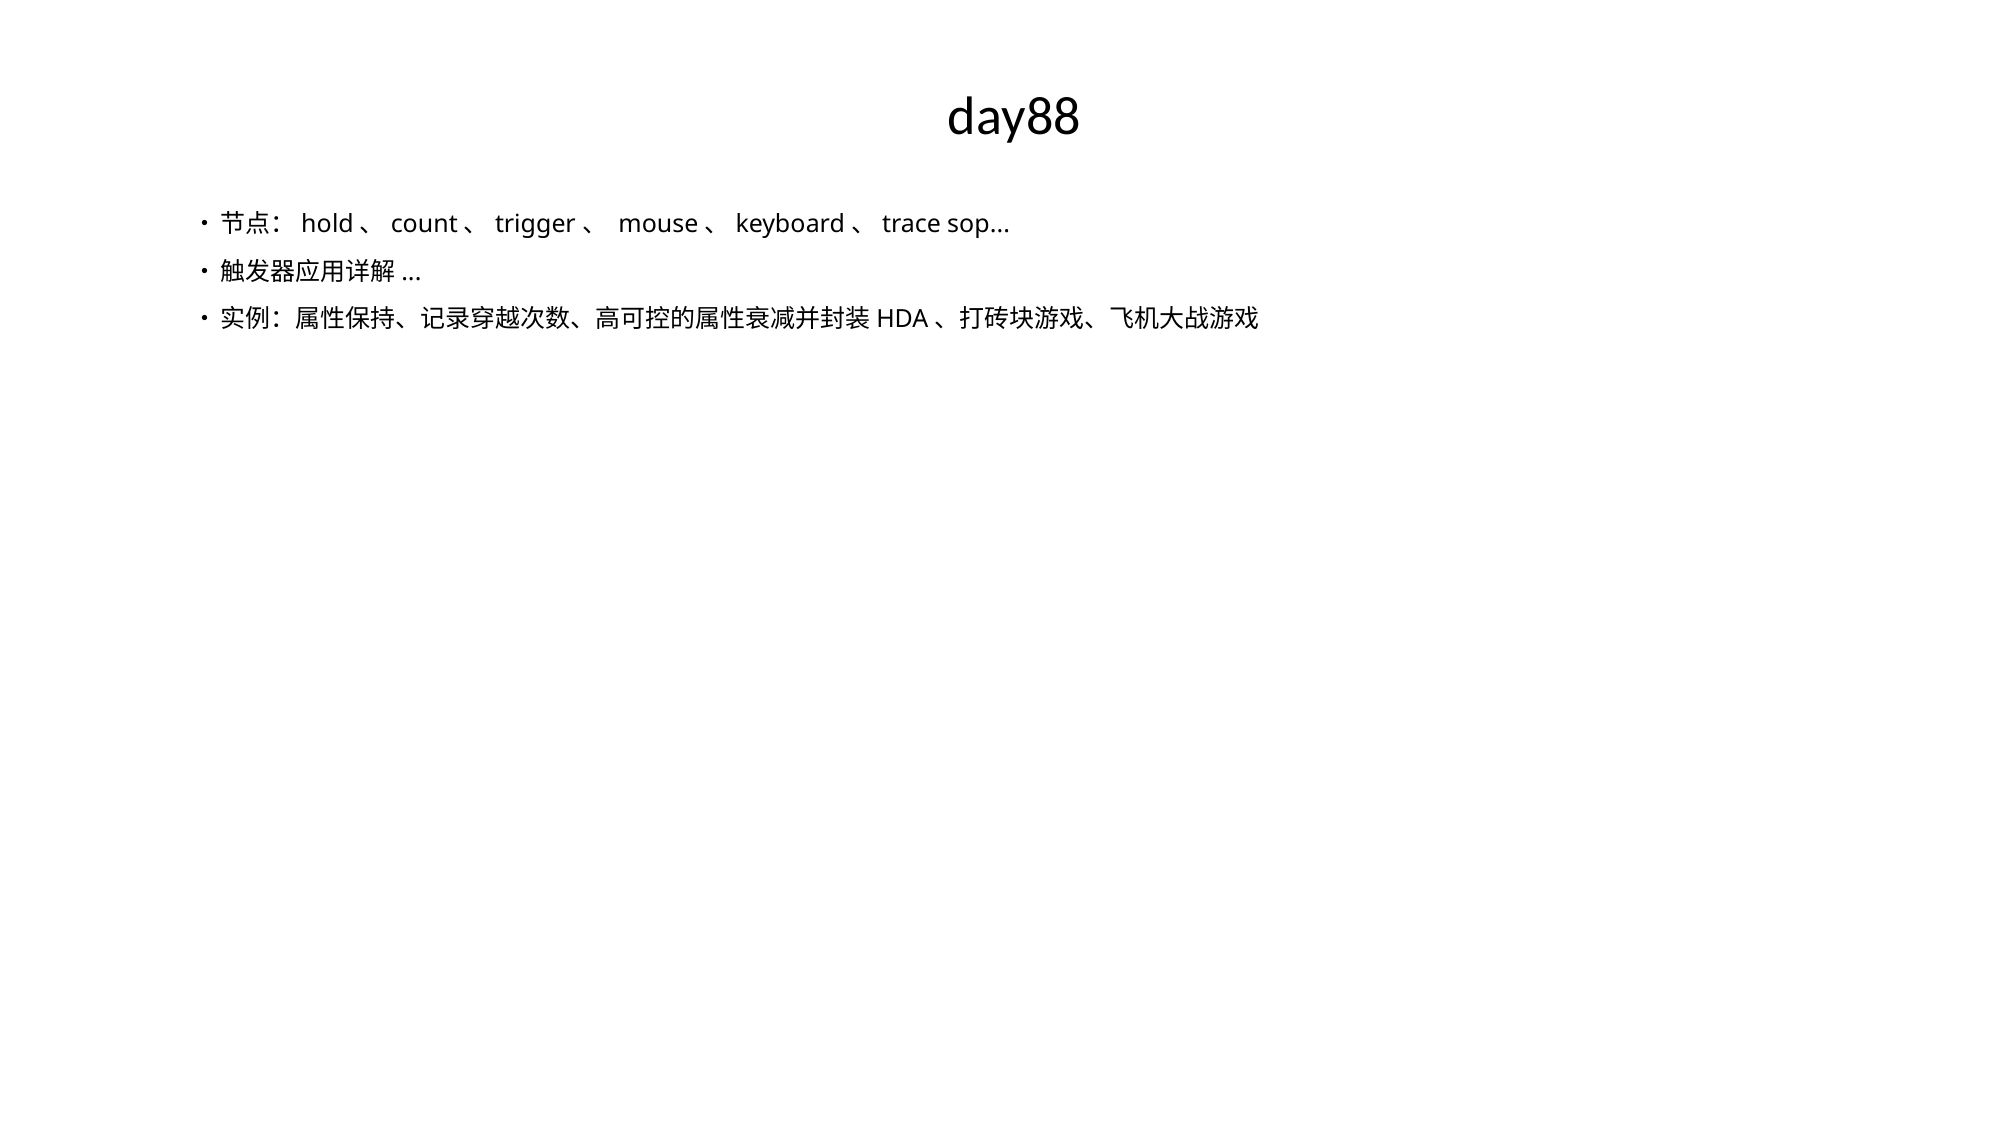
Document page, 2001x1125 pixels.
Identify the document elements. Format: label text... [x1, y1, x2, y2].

subtitle • 节点：hold、count、trigger、 mouse、keyboard、trace sop... • 触发器应用详解... • 实例：属性保持、记录穿越次数、高可控的属性衰减并封装HDA、打砖块游戏、飞机大战游戏 [176, 203, 1815, 903]
title day88 [543, 41, 1486, 154]
